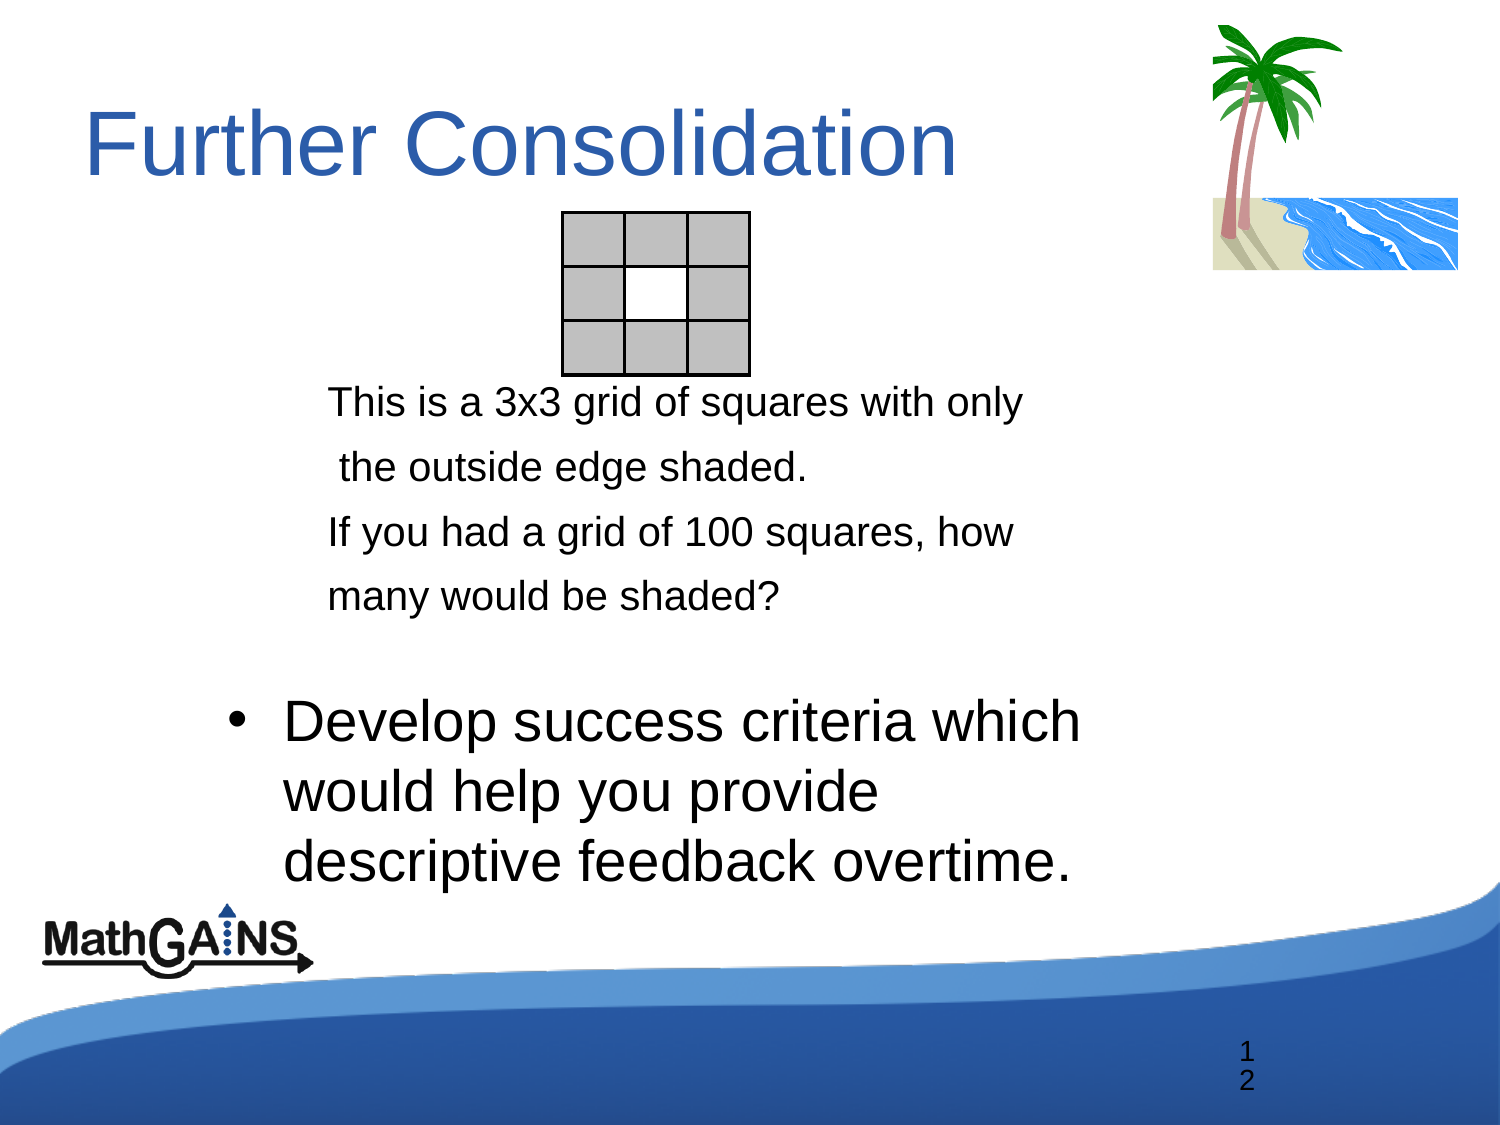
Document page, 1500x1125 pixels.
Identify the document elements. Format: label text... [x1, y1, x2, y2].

picture [1212, 24, 1459, 271]
text_box This is a 3x3 grid of squares with only the outside edge shaded. If you had a grid of 100 squares, how many would be shaded? [312, 237, 1113, 713]
list Develop success criteria which would help you provide descriptive feedback overtime. [211, 674, 1176, 988]
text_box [562, 212, 751, 376]
title Further Consolidation [74, 14, 1426, 263]
slide_number 12 [1223, 1023, 1277, 1075]
picture [0, 878, 1500, 1125]
